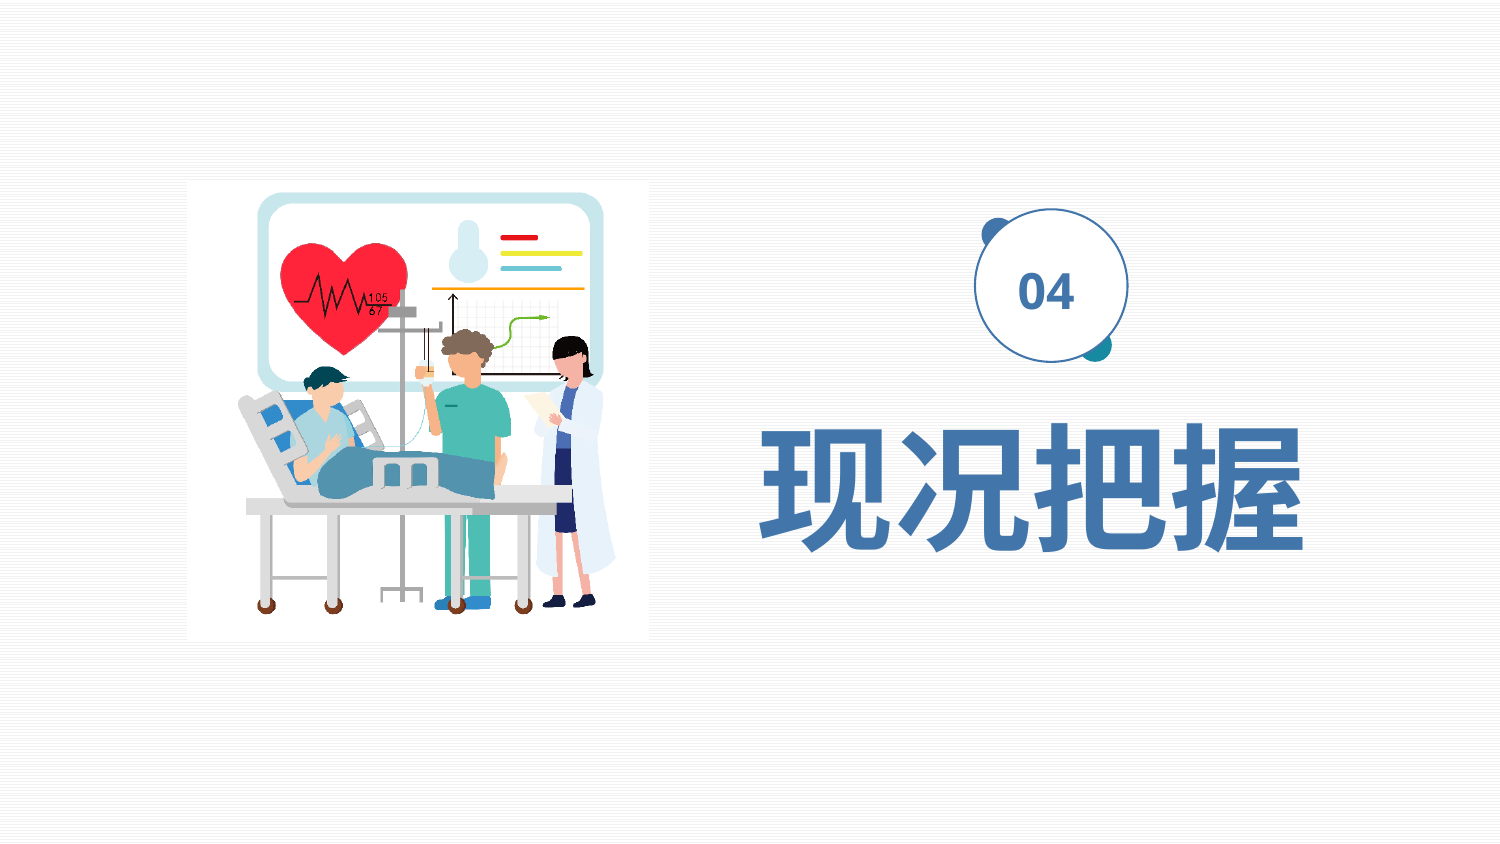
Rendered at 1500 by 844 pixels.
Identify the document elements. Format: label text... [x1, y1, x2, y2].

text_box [974, 209, 1128, 362]
text_box 现况把握 [742, 395, 1322, 576]
picture [186, 180, 649, 642]
